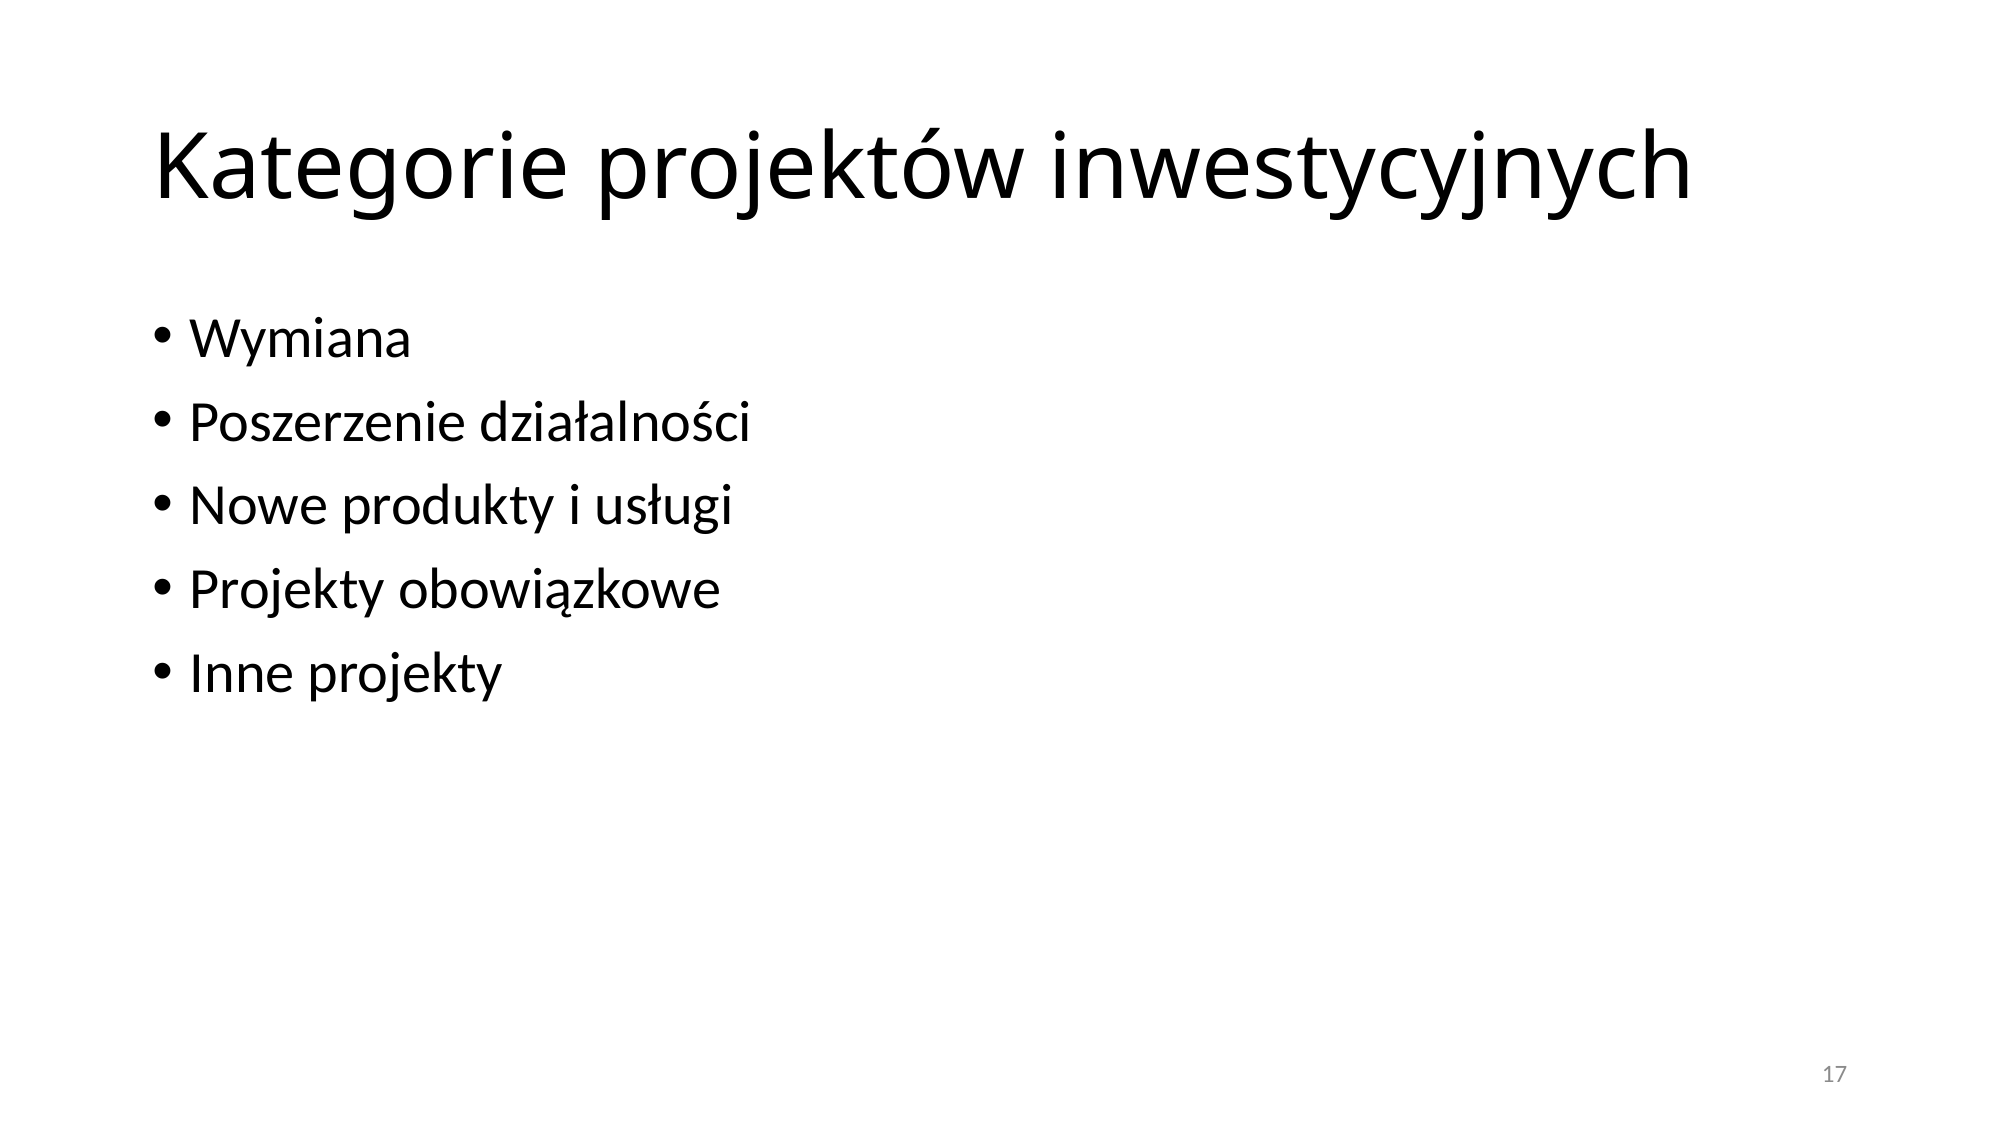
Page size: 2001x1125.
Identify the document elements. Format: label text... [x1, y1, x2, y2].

title Kategorie projektów inwestycyjnych [137, 59, 1863, 278]
slide_number 17 [1412, 1042, 1863, 1103]
list Wymiana Poszerzenie działalności Nowe produkty i usługi Projekty obowiązkowe Inne projekty [137, 299, 1863, 1014]
